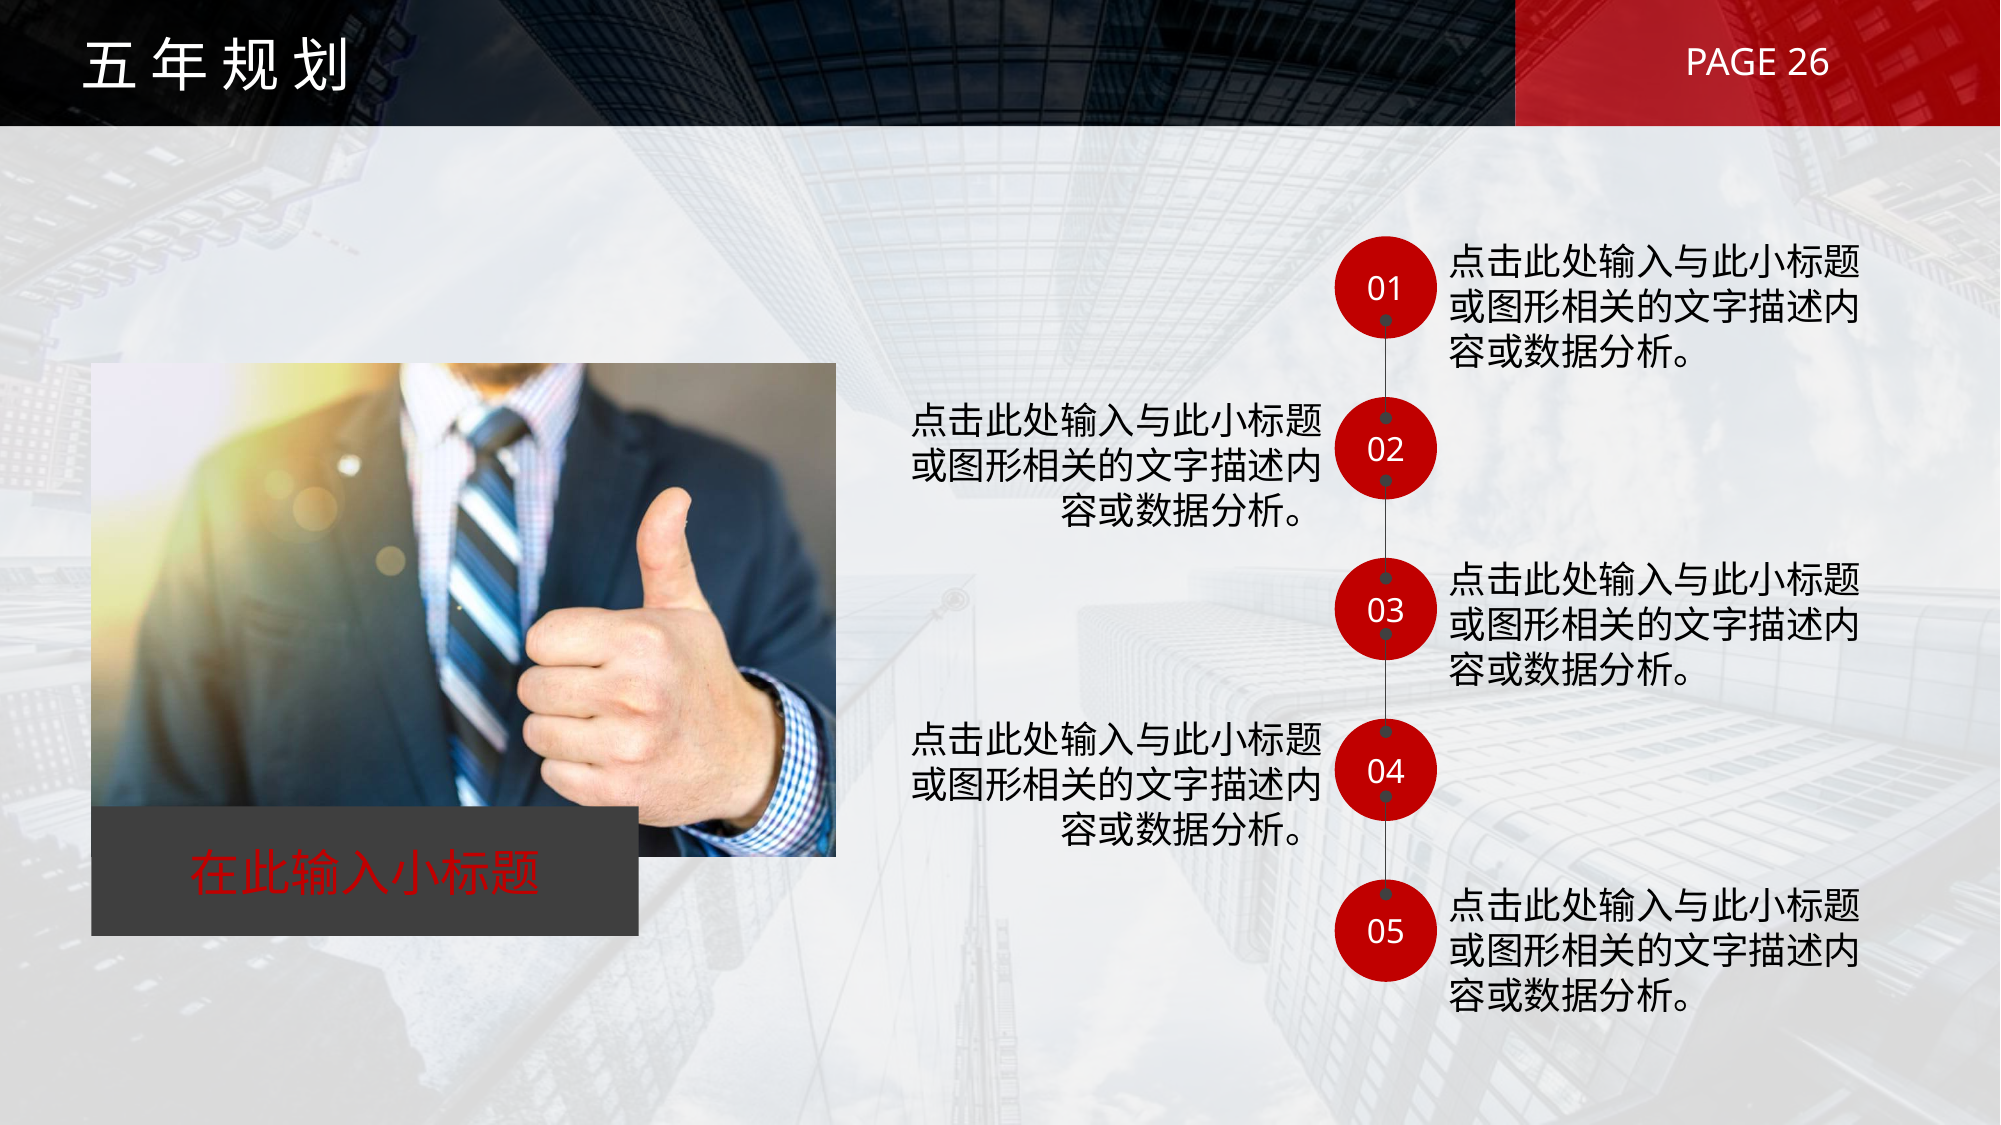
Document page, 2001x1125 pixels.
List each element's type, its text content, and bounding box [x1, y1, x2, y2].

text_box 点击此处输入与此小标题或图形相关的文字描述内容或数据分析。 [1436, 556, 1876, 692]
picture [91, 363, 836, 857]
text_box 04 [1335, 717, 1439, 823]
picture [0, 0, 1515, 126]
text_box 点击此处输入与此小标题或图形相关的文字描述内容或数据分析。 [1436, 237, 1876, 373]
text_box 02 [1335, 396, 1439, 501]
text_box 03 [1333, 556, 1436, 662]
text_box 点击此处输入与此小标题或图形相关的文字描述内容或数据分析。 [895, 397, 1335, 533]
text_box 在此输入小标题 [90, 805, 640, 937]
text_box 点击此处输入与此小标题或图形相关的文字描述内容或数据分析。 [895, 715, 1335, 851]
title 五年规划 [65, 20, 931, 106]
text_box 05 [1333, 878, 1436, 983]
text_box 点击此处输入与此小标题或图形相关的文字描述内容或数据分析。 [1436, 881, 1876, 1017]
text_box 01 [1333, 235, 1436, 340]
